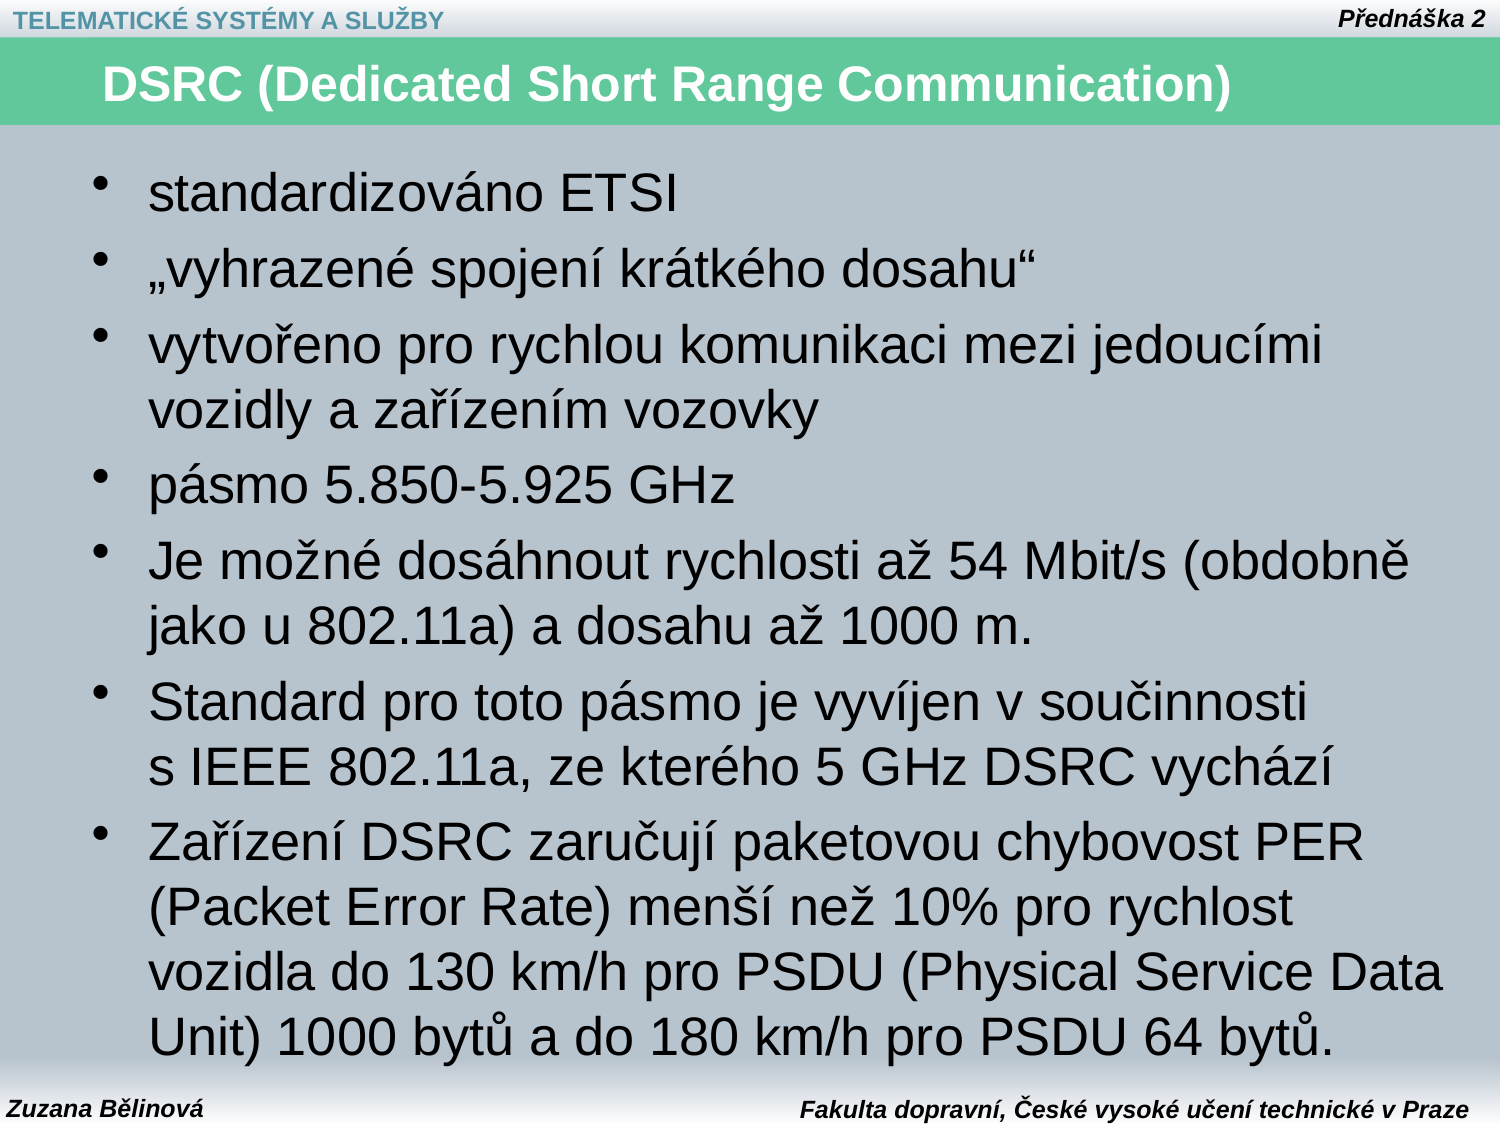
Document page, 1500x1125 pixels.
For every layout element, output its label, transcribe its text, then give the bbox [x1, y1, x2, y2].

list standardizováno ETSI „vyhrazené spojení krátkého dosahu“ vytvořeno pro rychlou komunikaci mezi jedoucími vozidly a zařízením vozovky pásmo 5.850-5.925 GHz Je možné dosáhnout rychlosti až 54 Mbit/s (obdobně jako u 802.11a) a dosahu až 1000 m. Standard pro toto pásmo je vyvíjen v součinnosti s IEEE 802.11a, ze kterého 5 GHz DSRC vychází Zařízení DSRC zaručují paketovou chybovost PER (Packet Error Rate) menší než 10% pro rychlost vozidla do 130 km/h pro PSDU (Physical Service Data Unit) 1000 bytů a do 180 km/h pro PSDU 64 bytů. [76, 149, 1460, 1083]
title DSRC (Dedicated Short Range Communication) [87, 37, 1500, 126]
